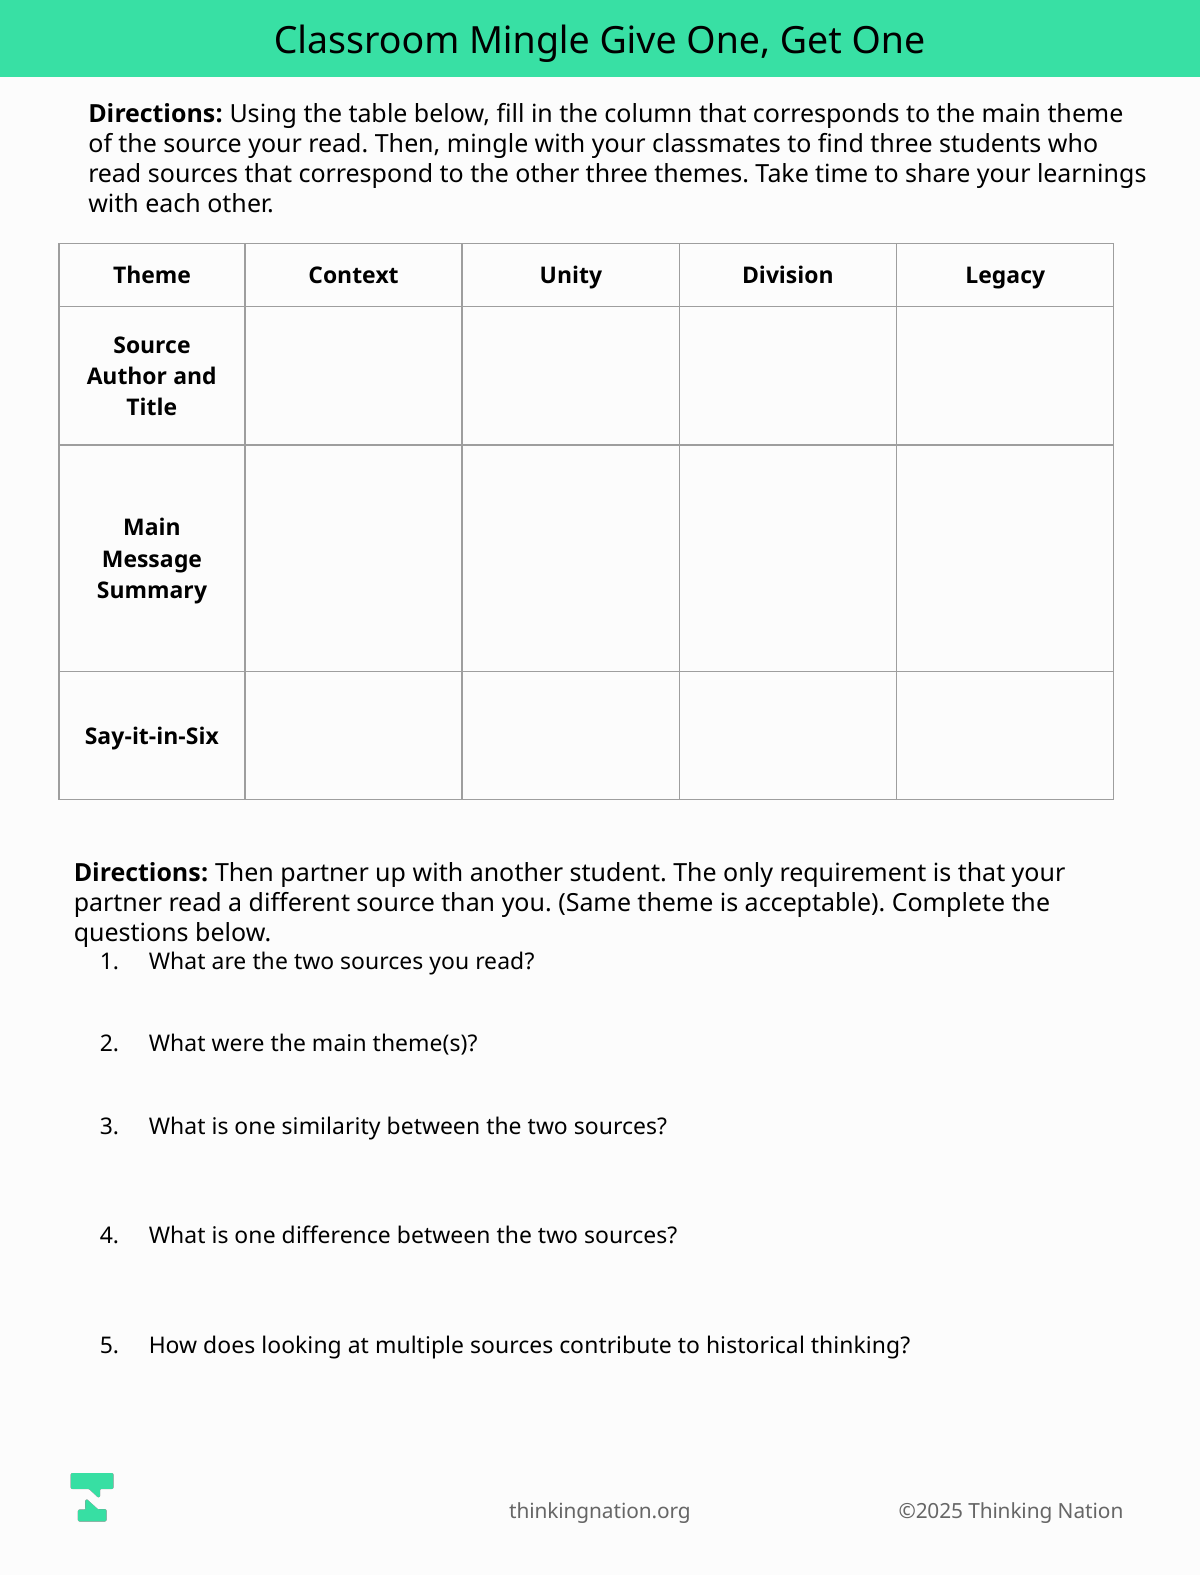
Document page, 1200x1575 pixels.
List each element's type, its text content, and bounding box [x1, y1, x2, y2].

table_cell Source Author and Title [60, 307, 244, 444]
text_box thinkingnation.org [457, 1483, 742, 1532]
table_cell [246, 672, 461, 799]
table_header Theme [60, 244, 244, 306]
table_cell Main Message Summary [60, 446, 244, 671]
table_cell Say-it-in-Six [60, 672, 244, 799]
table_cell [463, 307, 679, 444]
table_cell [897, 672, 1113, 799]
table_cell [680, 446, 896, 671]
picture [58, 1463, 126, 1531]
table_cell [897, 446, 1113, 671]
table_cell [246, 446, 461, 671]
table_header Legacy [897, 244, 1113, 306]
table_cell [463, 672, 679, 799]
text_box Classroom Mingle Give One, Get One [0, 0, 1200, 77]
text_box ©2025 Thinking Nation [854, 1483, 1139, 1532]
table_cell [680, 672, 896, 799]
table_header Unity [463, 244, 679, 306]
table_cell [246, 307, 461, 444]
table_header Context [246, 244, 461, 306]
table_cell [463, 446, 679, 671]
table_cell [680, 307, 896, 444]
table_header Division [680, 244, 896, 306]
text_box Directions: Using the table below, fill in the column that corresponds to the main theme of the source your read. Then, mingle with your classmates to find three students who read sources that correspond to the other three themes. Take time to share your learnings with each other. [70, 79, 1172, 206]
table_cell [897, 307, 1113, 444]
text_box Directions: Then partner up with another student. The only requirement is that your partner read a different source than you. (Same theme is acceptable). Complete the questions below. What are the two sources you read? What were the main theme(s)? What is one similarity between the two sources? What is one difference between the two sources? How does looking at multiple sources contribute to historical thinking? [58, 841, 1114, 1464]
